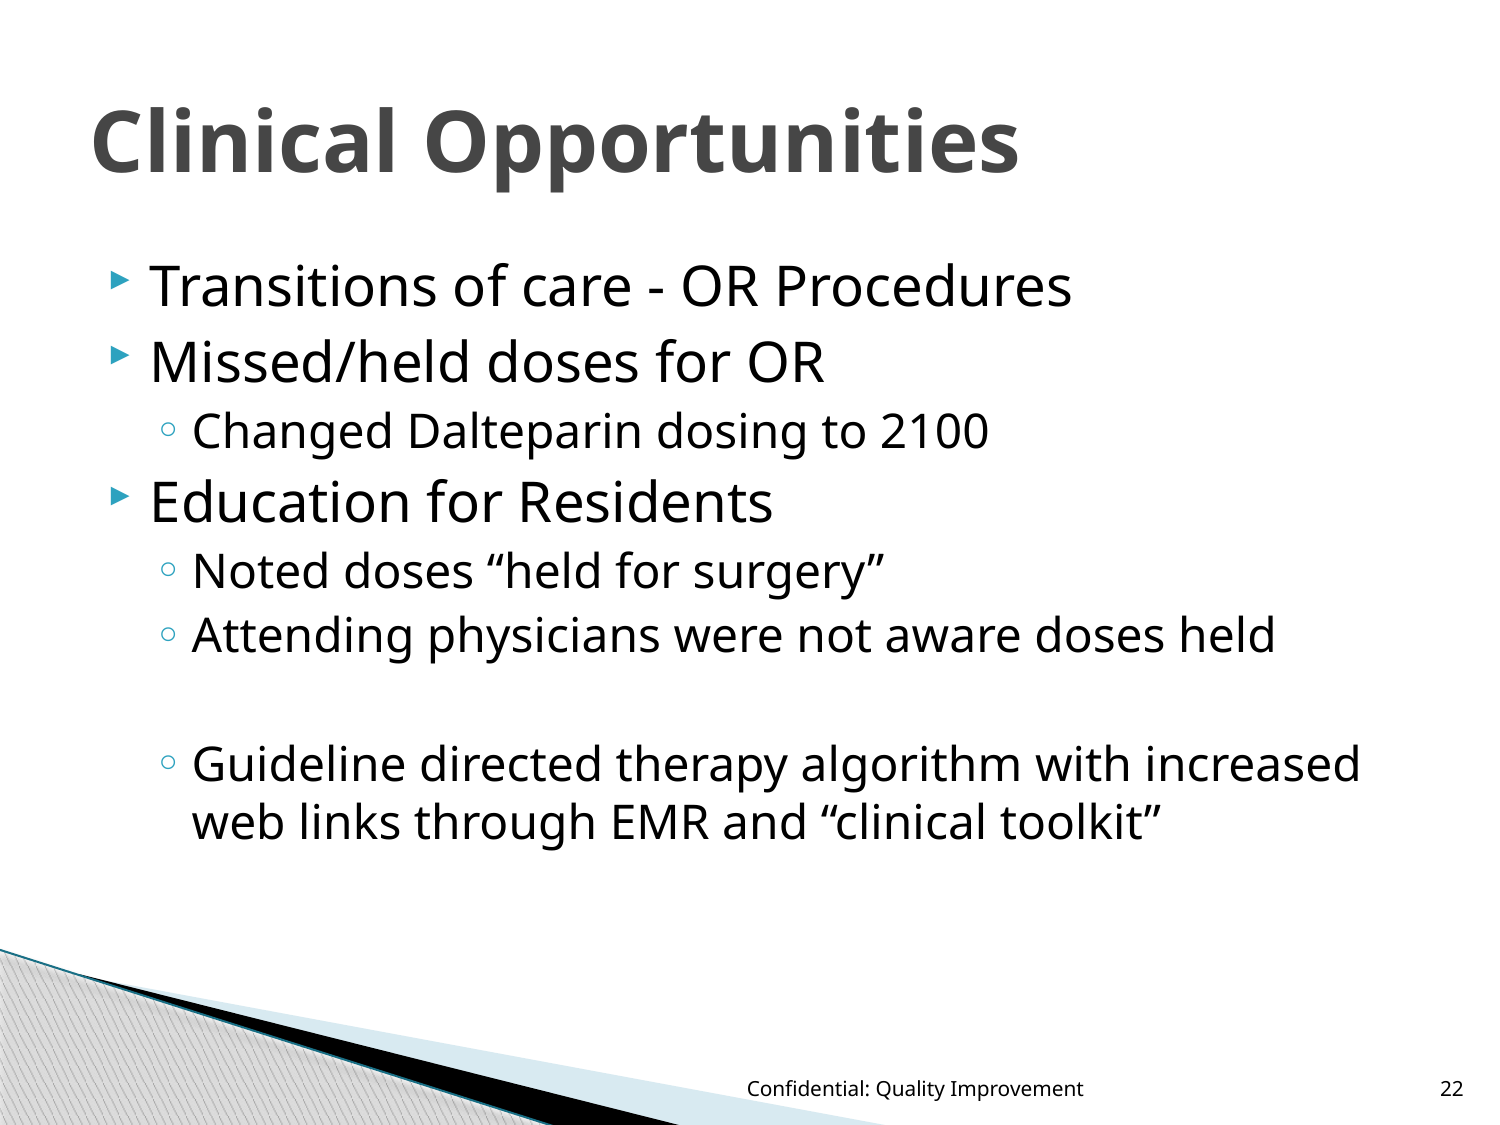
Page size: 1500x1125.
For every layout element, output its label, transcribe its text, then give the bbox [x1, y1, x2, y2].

slide_number 22 [1418, 1051, 1479, 1112]
title Clinical Opportunities [75, 45, 1425, 233]
list Transitions of care - OR Procedures Missed/held doses for OR Changed Dalteparin dosing to 2100 Education for Residents Noted doses “held for surgery” Attending physicians were not aware doses held Guideline directed therapy algorithm with increased web links through EMR and “clinical toolkit” [75, 243, 1425, 986]
footer Confidential: Quality Improvement [718, 1051, 1105, 1112]
